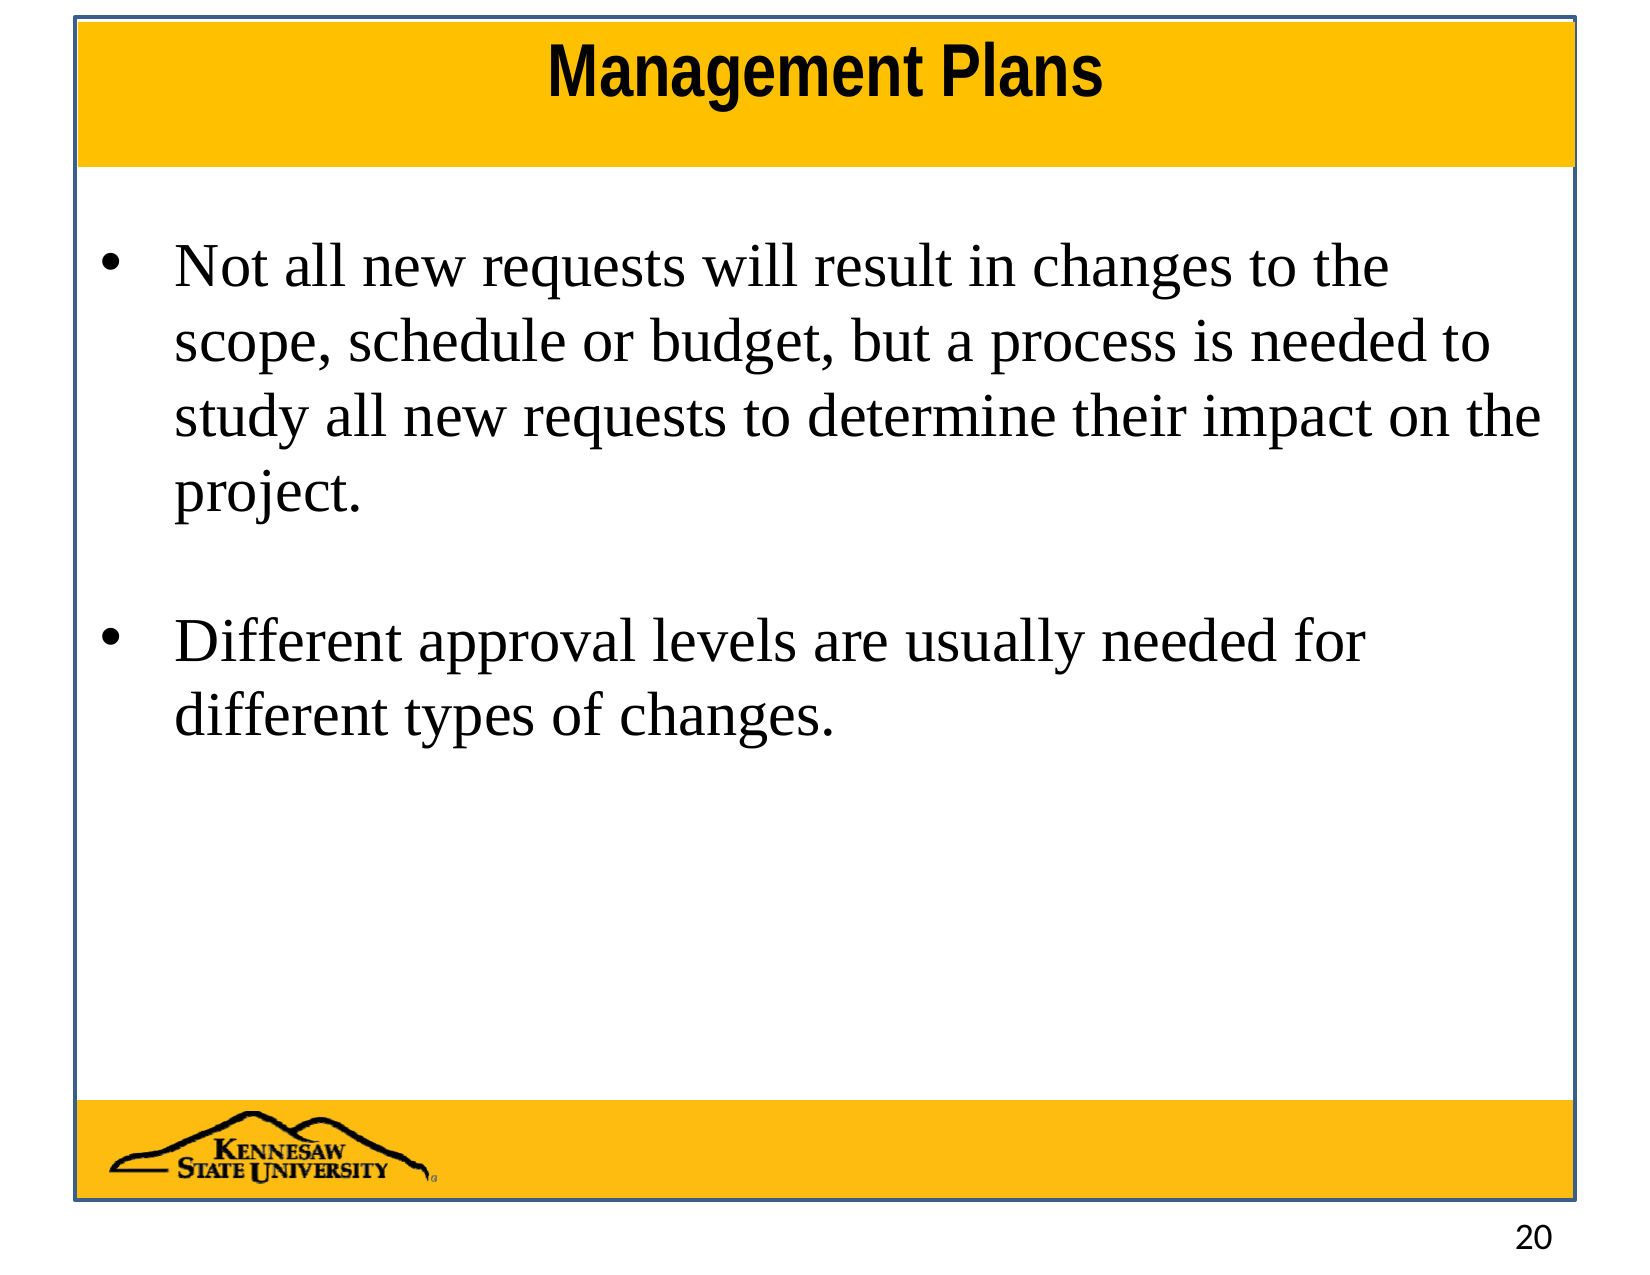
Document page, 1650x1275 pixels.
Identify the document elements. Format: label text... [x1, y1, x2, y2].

picture [108, 1111, 437, 1184]
title Management Plans [77, 21, 1575, 167]
list Not all new requests will result in changes to the scope, schedule or budget, but a process is needed to study all new requests to determine their impact on the project. Different approval levels are usually needed for different types of changes. [99, 223, 1550, 754]
